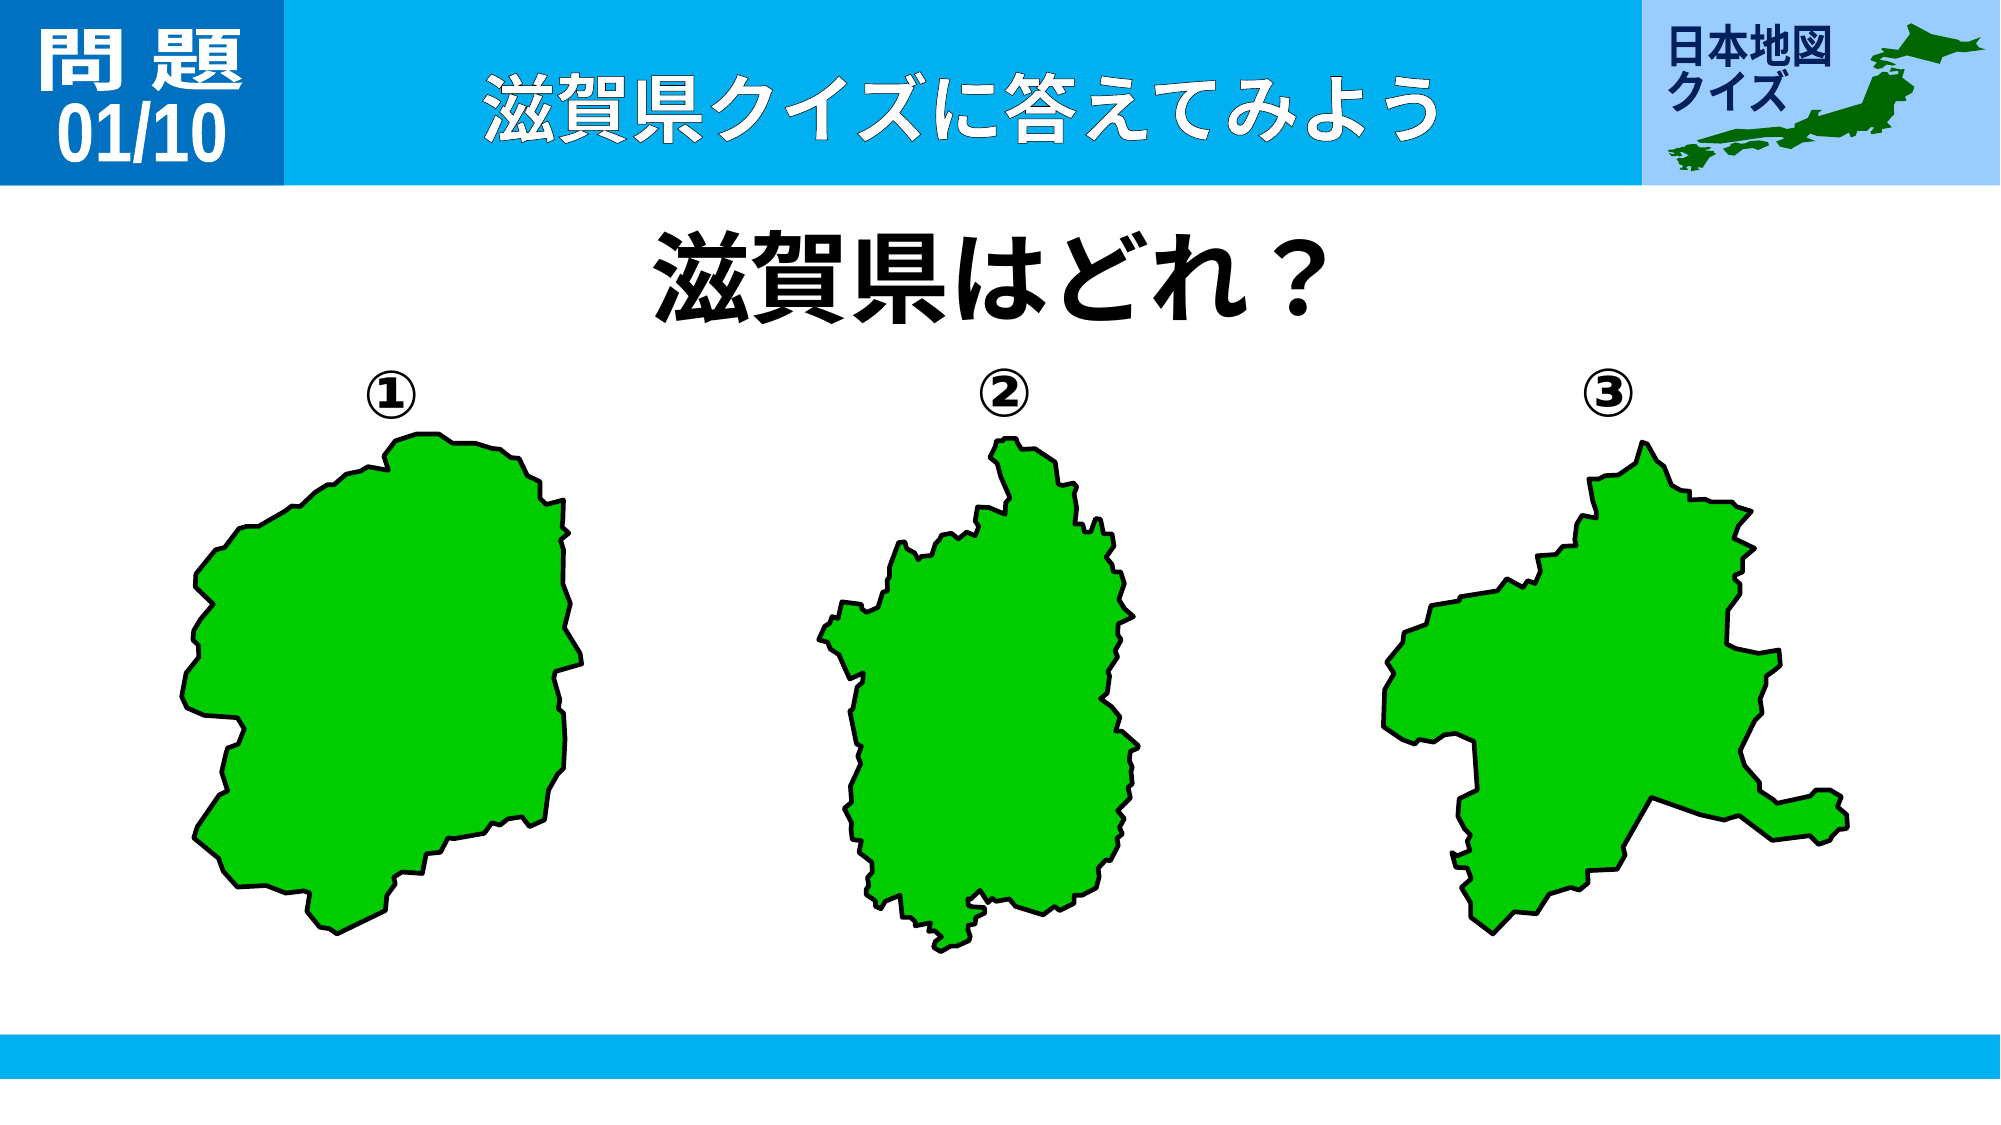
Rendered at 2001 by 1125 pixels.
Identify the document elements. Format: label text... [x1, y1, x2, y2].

text_box [0, 1034, 2000, 1079]
text_box ① [348, 344, 435, 440]
text_box [1383, 442, 1848, 934]
text_box [181, 434, 582, 934]
text_box ② [961, 342, 1048, 438]
text_box 滋賀県はどれ？ [635, 208, 1365, 343]
text_box [818, 438, 1139, 952]
text_box ③ [1565, 342, 1652, 438]
